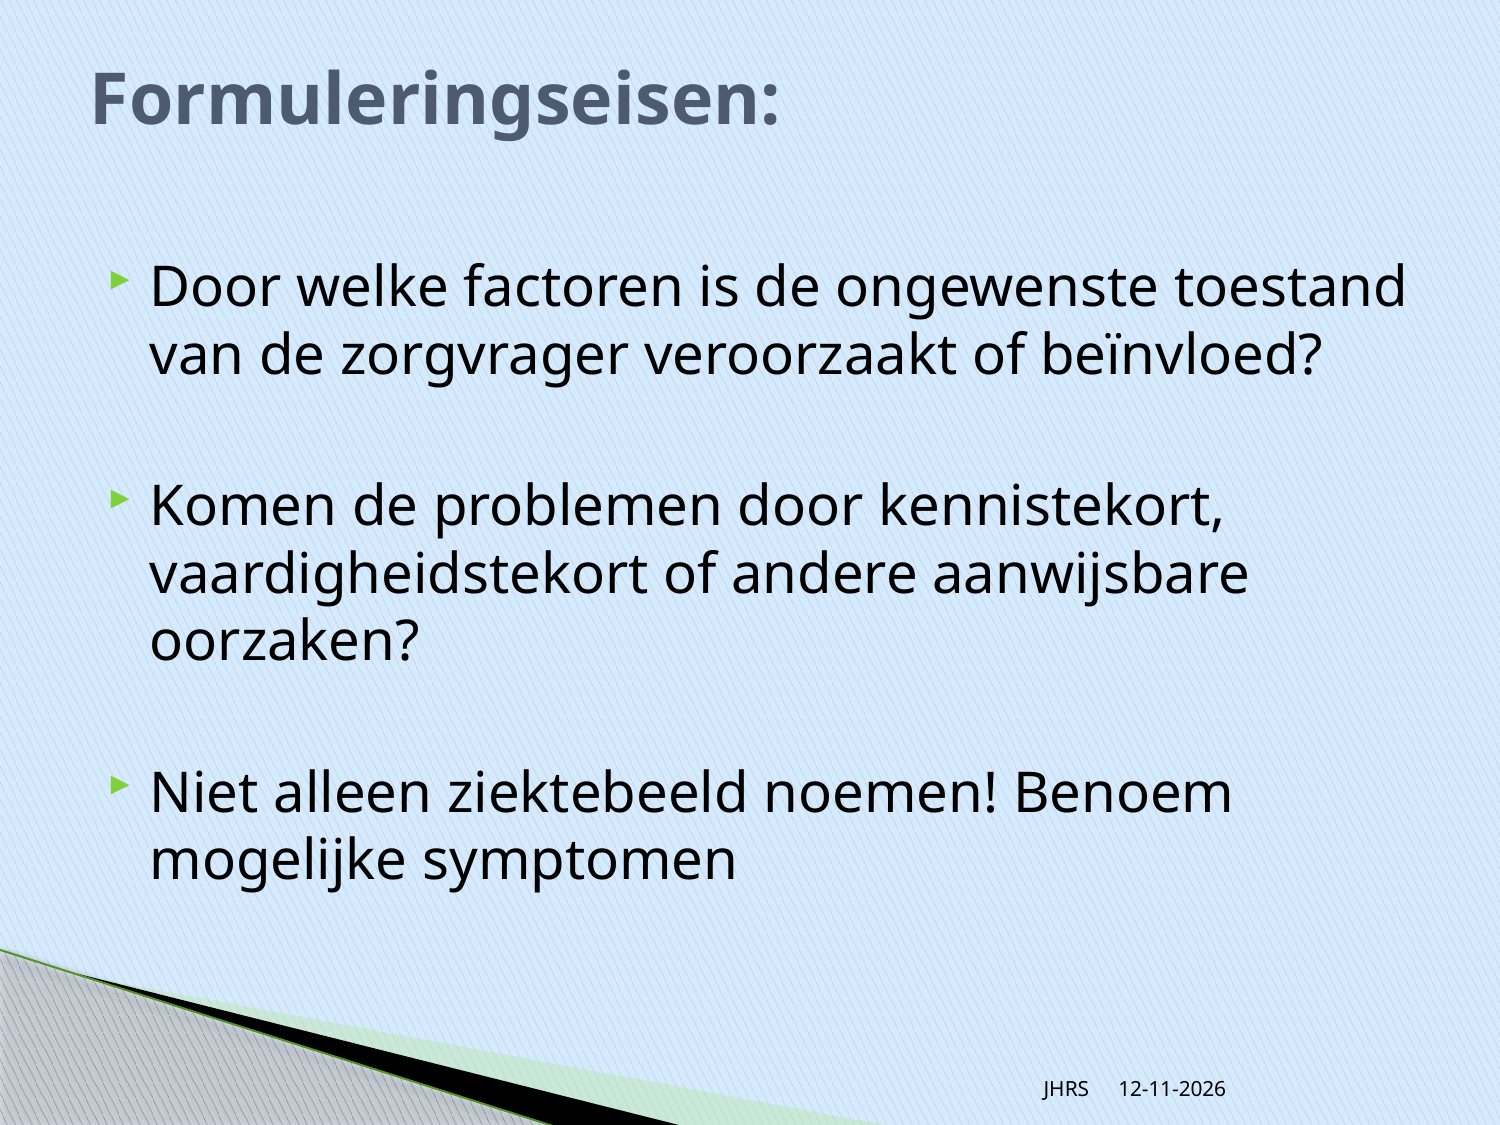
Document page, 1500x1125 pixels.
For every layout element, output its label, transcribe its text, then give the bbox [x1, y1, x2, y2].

title Formuleringseisen: [75, 45, 1425, 233]
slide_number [1105, 1051, 1419, 1112]
list Door welke factoren is de ongewenste toestand van de zorgvrager veroorzaakt of beïnvloed? Komen de problemen door kennistekort, vaardigheidstekort of andere aanwijsbare oorzaken? Niet alleen ziektebeeld noemen! Benoem mogelijke symptomen [75, 243, 1425, 986]
footer JHRS [718, 1051, 1105, 1112]
